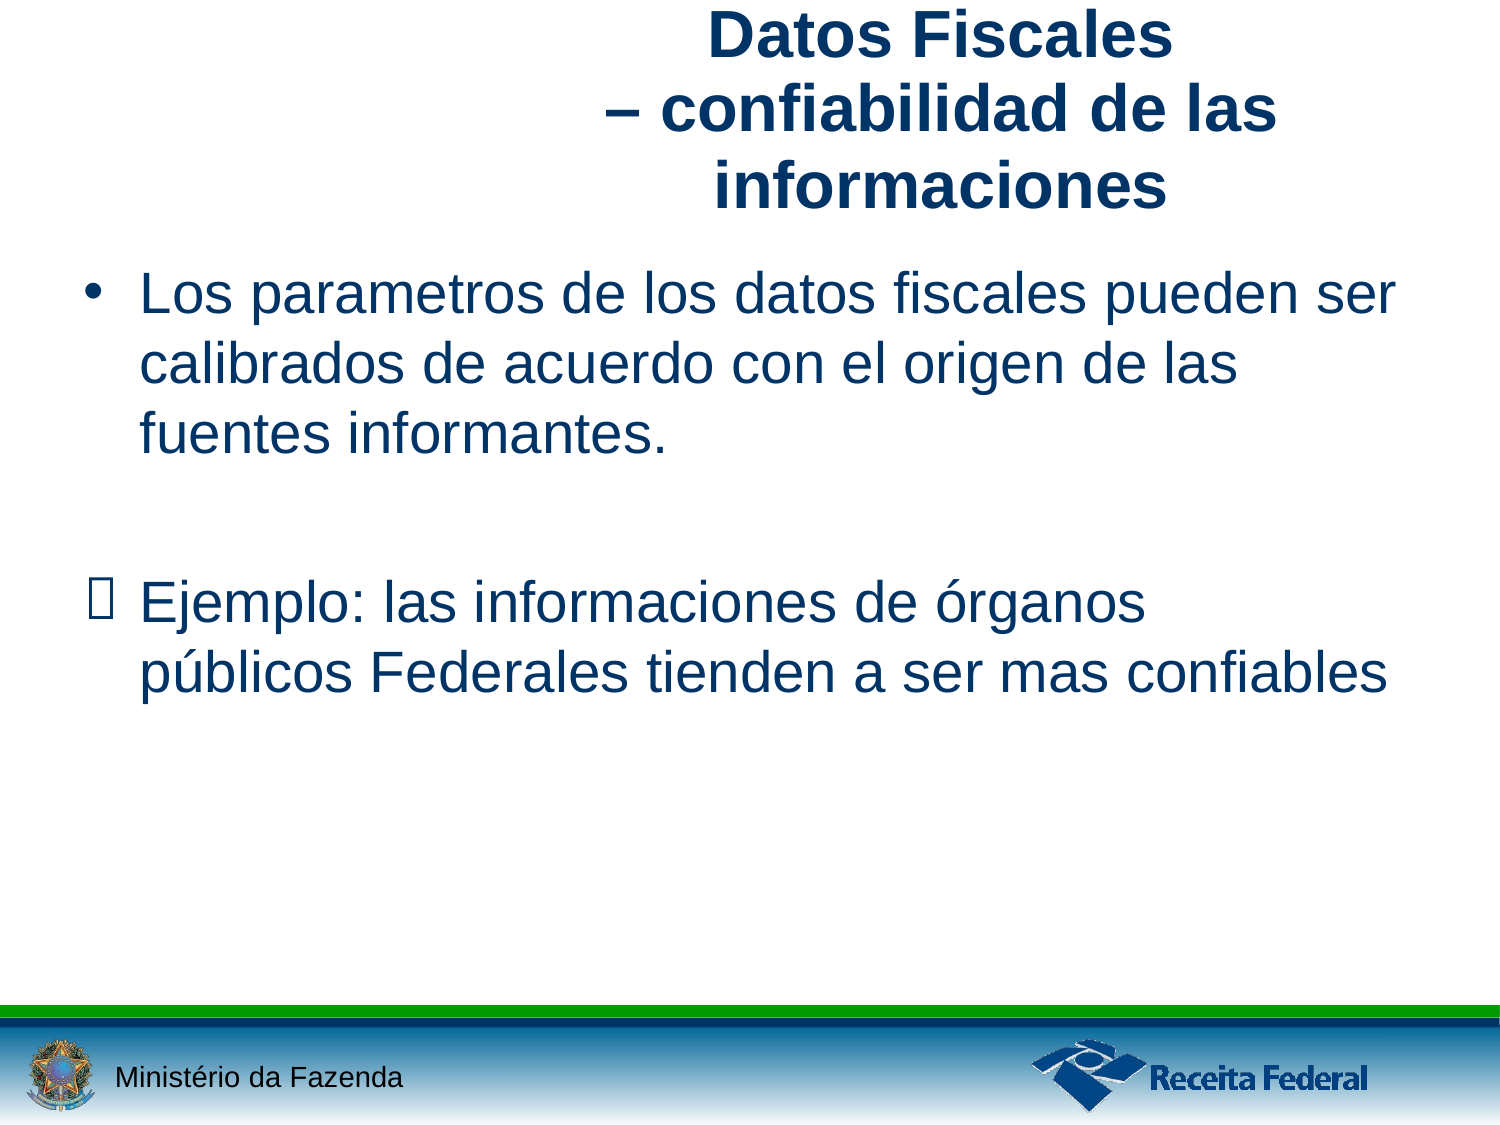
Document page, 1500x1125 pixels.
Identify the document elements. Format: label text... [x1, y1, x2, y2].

text_box públicos [137, 642, 365, 706]
text_box [591, 642, 800, 706]
text_box Ministério da Fazenda [112, 1061, 409, 1095]
text_box [0, 1005, 1500, 1011]
text_box Los parametros de los datos fiscales pueden ser calibrados de acuerdo con el origen de las fuentes informantes. [137, 263, 1438, 467]
text_box Federales tienden a ser mas confiables [367, 642, 591, 706]
text_box [802, 642, 848, 706]
text_box Ejemplo: las informaciones de órganos [137, 572, 1322, 636]
text_box [1146, 1058, 1375, 1098]
text_box [0, 1017, 1500, 1028]
text_box • [81, 260, 115, 323]
text_box [0, 1011, 1500, 1017]
text_box [1087, 642, 1377, 706]
text_box Datos Fiscales – confiabilidad de las informaciones [222, 0, 1375, 151]
text_box [851, 642, 946, 706]
text_box [948, 642, 1085, 706]
text_box [1029, 1037, 1149, 1117]
text_box Federales tienden a ser mas confiables [1377, 642, 1475, 706]
text_box  [81, 569, 141, 632]
text_box [24, 1025, 97, 1125]
